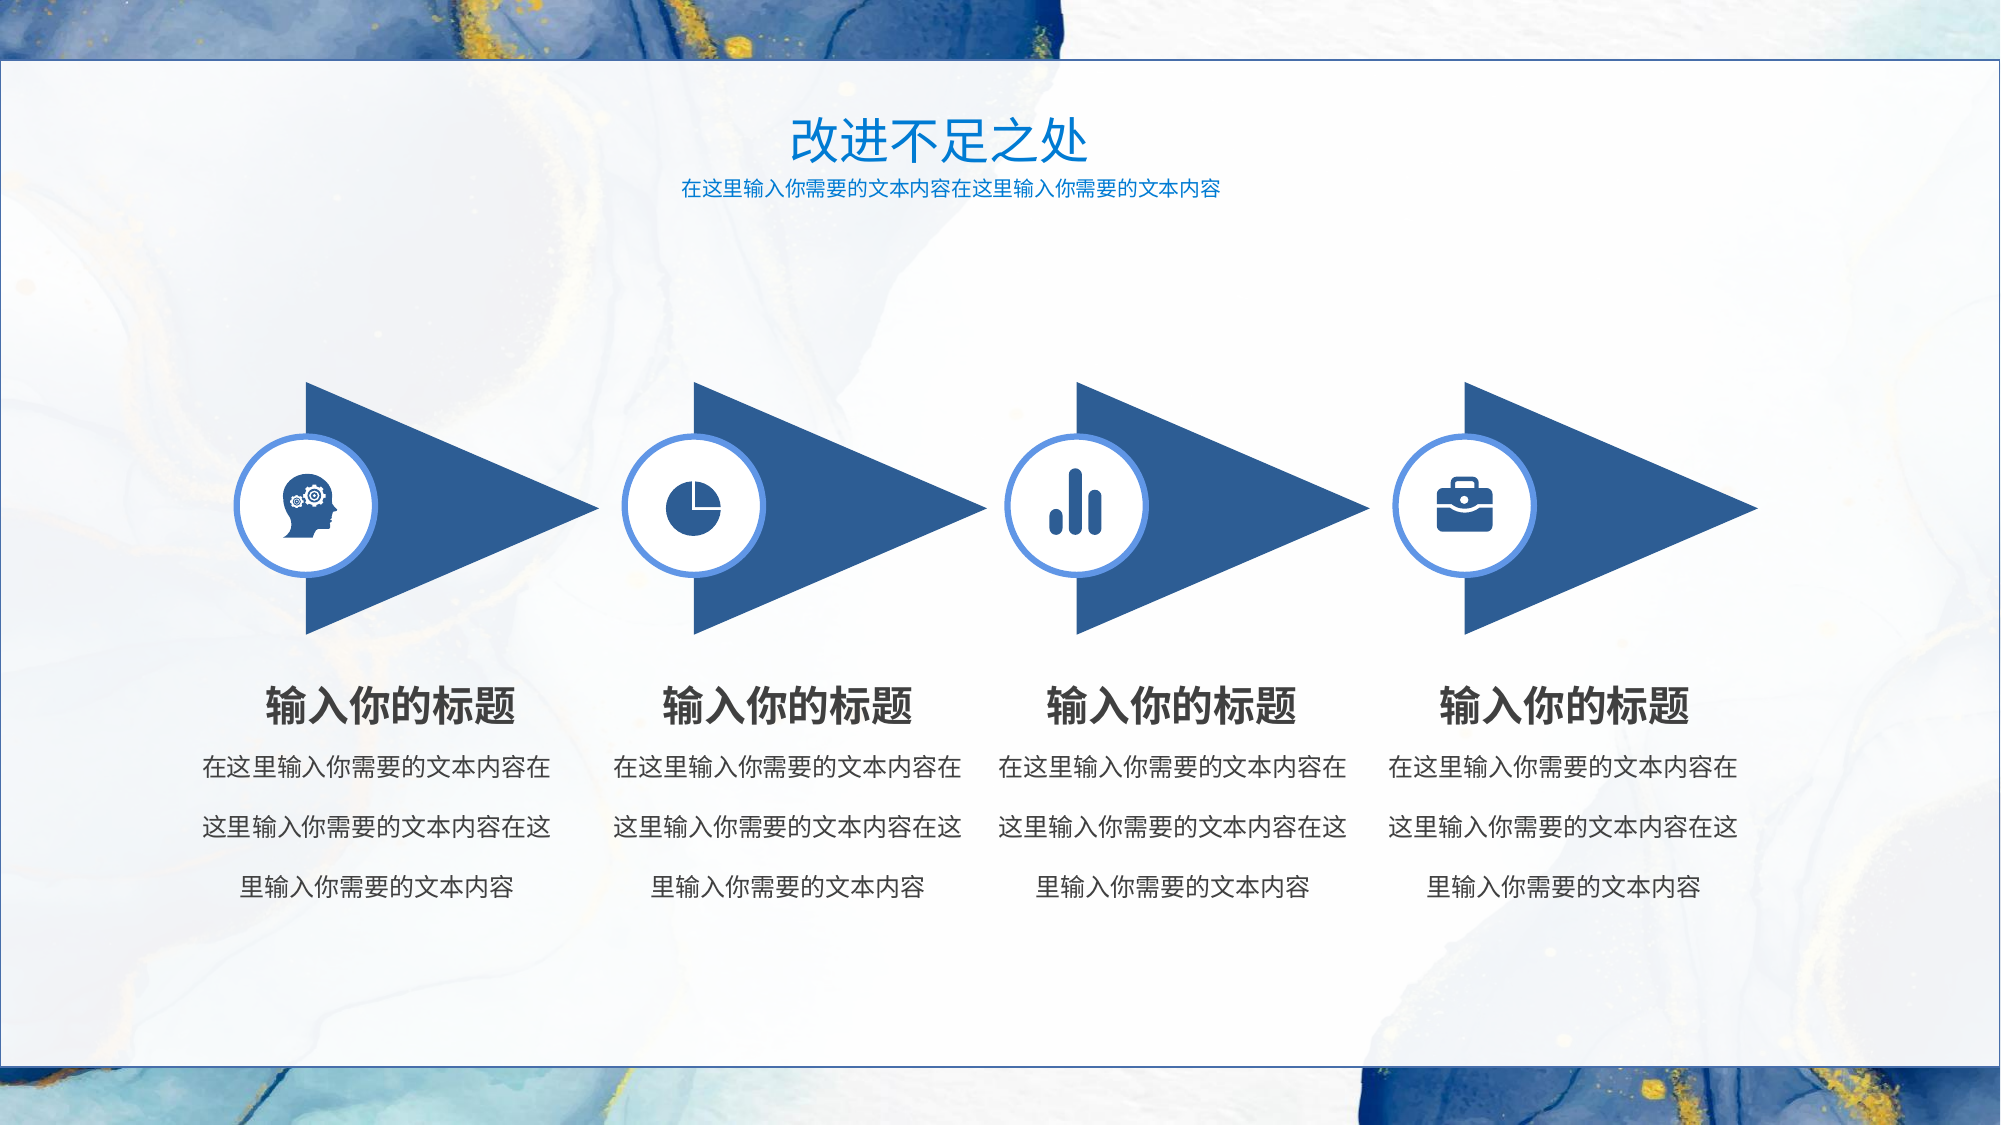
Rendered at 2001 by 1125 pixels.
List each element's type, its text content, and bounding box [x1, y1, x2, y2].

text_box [282, 473, 341, 538]
text_box 输入你的标题 [236, 672, 546, 714]
text_box 改进不足之处 [774, 101, 1128, 167]
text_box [1049, 468, 1102, 535]
text_box [1006, 435, 1147, 576]
text_box 输入你的标题 [1410, 672, 1720, 714]
text_box 在这里输入你需要的文本内容在这里输入你需要的文本内容在这里输入你需要的文本内容 [178, 714, 576, 909]
text_box 在这里输入你需要的文本内容在这里输入你需要的文本内容在这里输入你需要的文本内容 [587, 714, 976, 909]
text_box [1394, 435, 1535, 576]
text_box [1075, 380, 1373, 637]
text_box [235, 435, 377, 576]
text_box 在这里输入你需要的文本内容在这里输入你需要的文本内容 [623, 167, 1280, 208]
text_box 输入你的标题 [633, 672, 943, 714]
text_box 在这里输入你需要的文本内容在这里输入你需要的文本内容在这里输入你需要的文本内容 [1369, 714, 1758, 909]
text_box [1463, 380, 1761, 637]
text_box [623, 435, 765, 576]
text_box 输入你的标题 [1017, 672, 1326, 714]
picture [0, 0, 2001, 1125]
text_box [692, 380, 990, 637]
text_box [304, 380, 602, 637]
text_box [1436, 476, 1493, 532]
text_box 在这里输入你需要的文本内容在这里输入你需要的文本内容在这里输入你需要的文本内容 [976, 714, 1369, 909]
text_box [0, 59, 2000, 1068]
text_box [665, 481, 721, 536]
